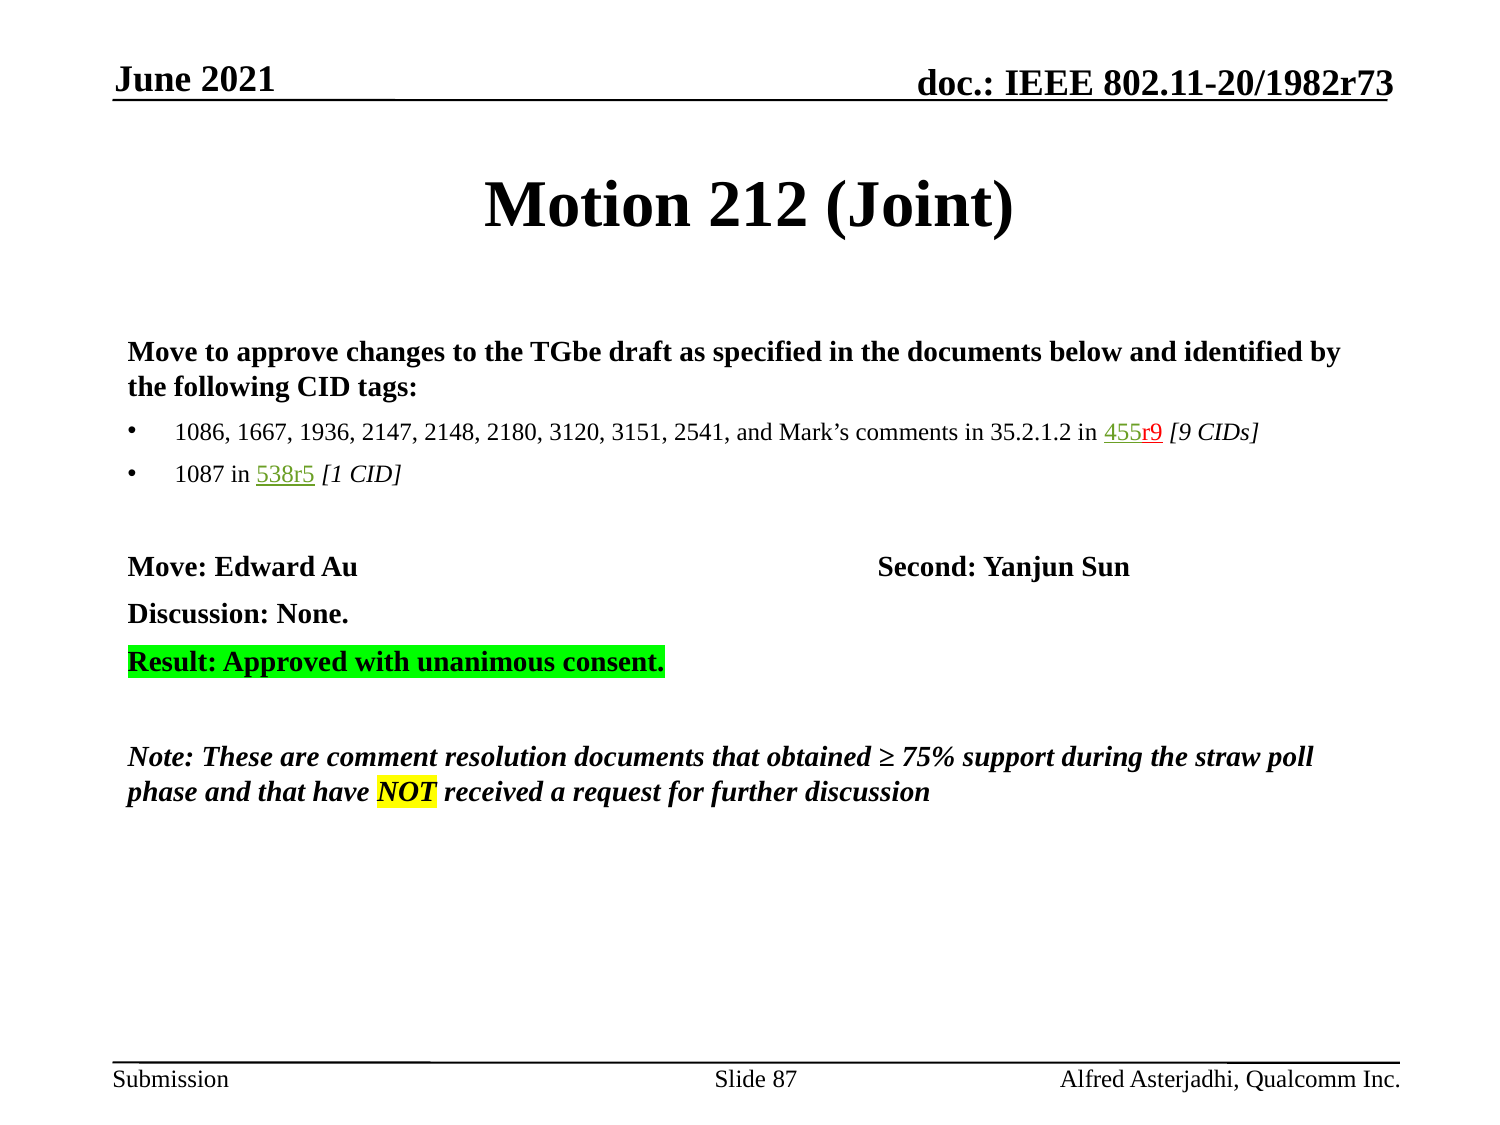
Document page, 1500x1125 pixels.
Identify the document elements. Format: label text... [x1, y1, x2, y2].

title Motion 212 (Joint) [112, 112, 1388, 288]
slide_number Slide 87 [712, 1061, 800, 1123]
footer Alfred Asterjadhi, Qualcomm Inc. [878, 1061, 1402, 1093]
list Move to approve changes to the TGbe draft as specified in the documents below and identified by the following CID tags: 1086, 1667, 1936, 2147, 2148, 2180, 3120, 3151, 2541, and Mark’s comments in 35.2.1.2 in 455r9 [9 CIDs] 1087 in 538r5 [1 CID] Move: Edward Au Second: Yanjun Sun Discussion: None. Result: Approved with unanimous consent. Note: These are comment resolution documents that obtained ≥ 75% support during the straw poll phase and that have NOT received a request for further discussion [112, 324, 1388, 1063]
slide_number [114, 54, 423, 100]
